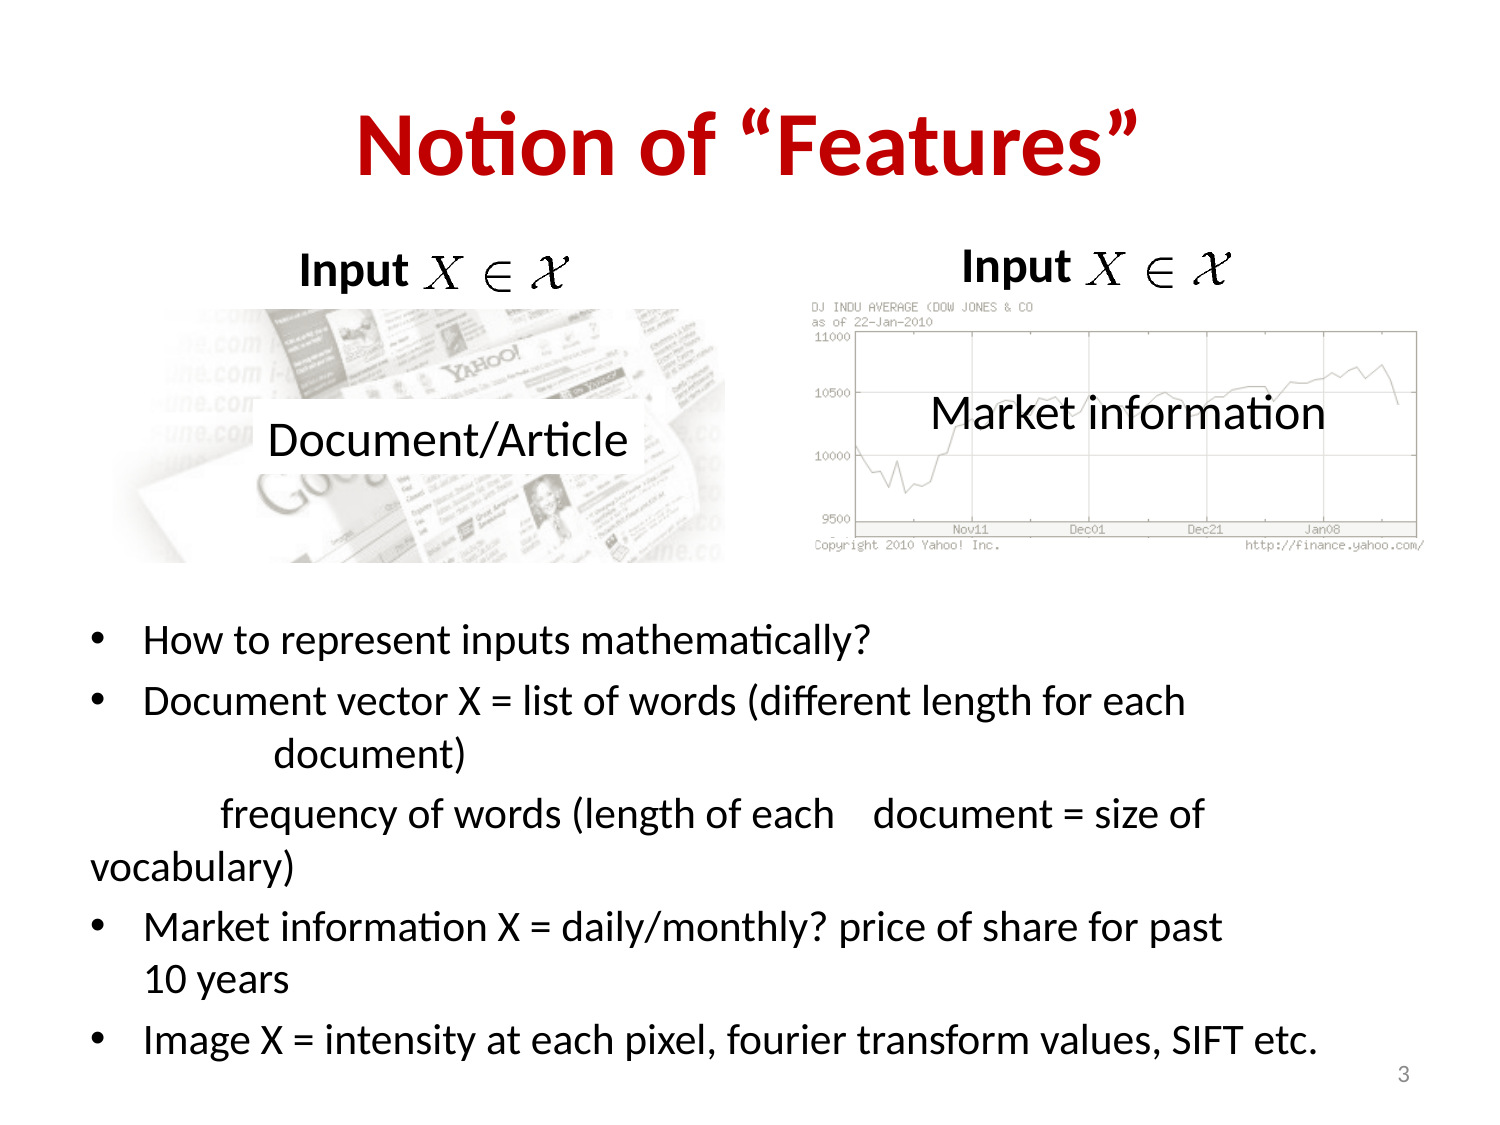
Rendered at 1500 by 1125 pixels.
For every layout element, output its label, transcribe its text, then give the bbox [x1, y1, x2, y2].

text_box Input [283, 228, 425, 304]
list How to represent inputs mathematically? Document vector X = list of words (different length for each document) frequency of words (length of each document = size of vocabulary) Market information X = daily/monthly? price of share for past 10 years Image X = intensity at each pixel, fourier transform values, SIFT etc. [75, 299, 1425, 1075]
title Notion of “Features” [75, 45, 1425, 233]
slide_number 3 [1074, 1042, 1425, 1103]
picture [1074, 244, 1238, 303]
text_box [812, 299, 1426, 576]
picture [112, 309, 726, 563]
text_box Input [946, 224, 1087, 298]
picture [412, 248, 576, 307]
